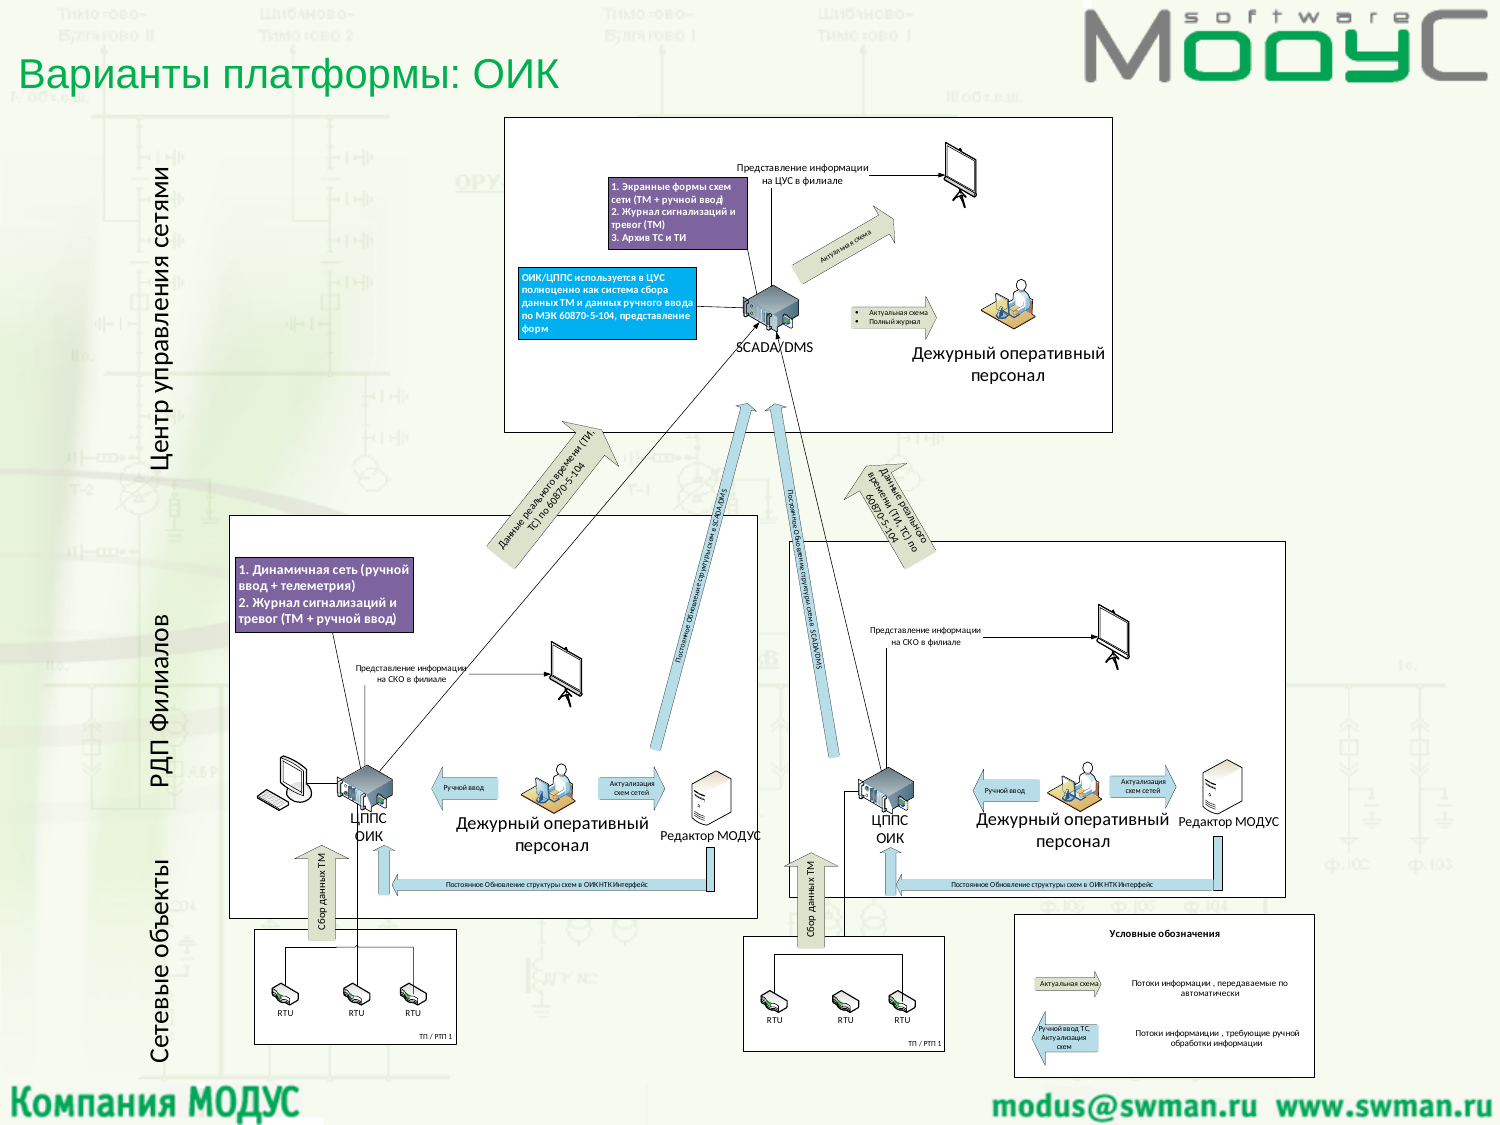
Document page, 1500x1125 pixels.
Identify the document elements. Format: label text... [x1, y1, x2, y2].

picture [0, 0, 1500, 1125]
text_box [64, 101, 1329, 1093]
title Варианты платформы: ОИК [2, 18, 1055, 126]
